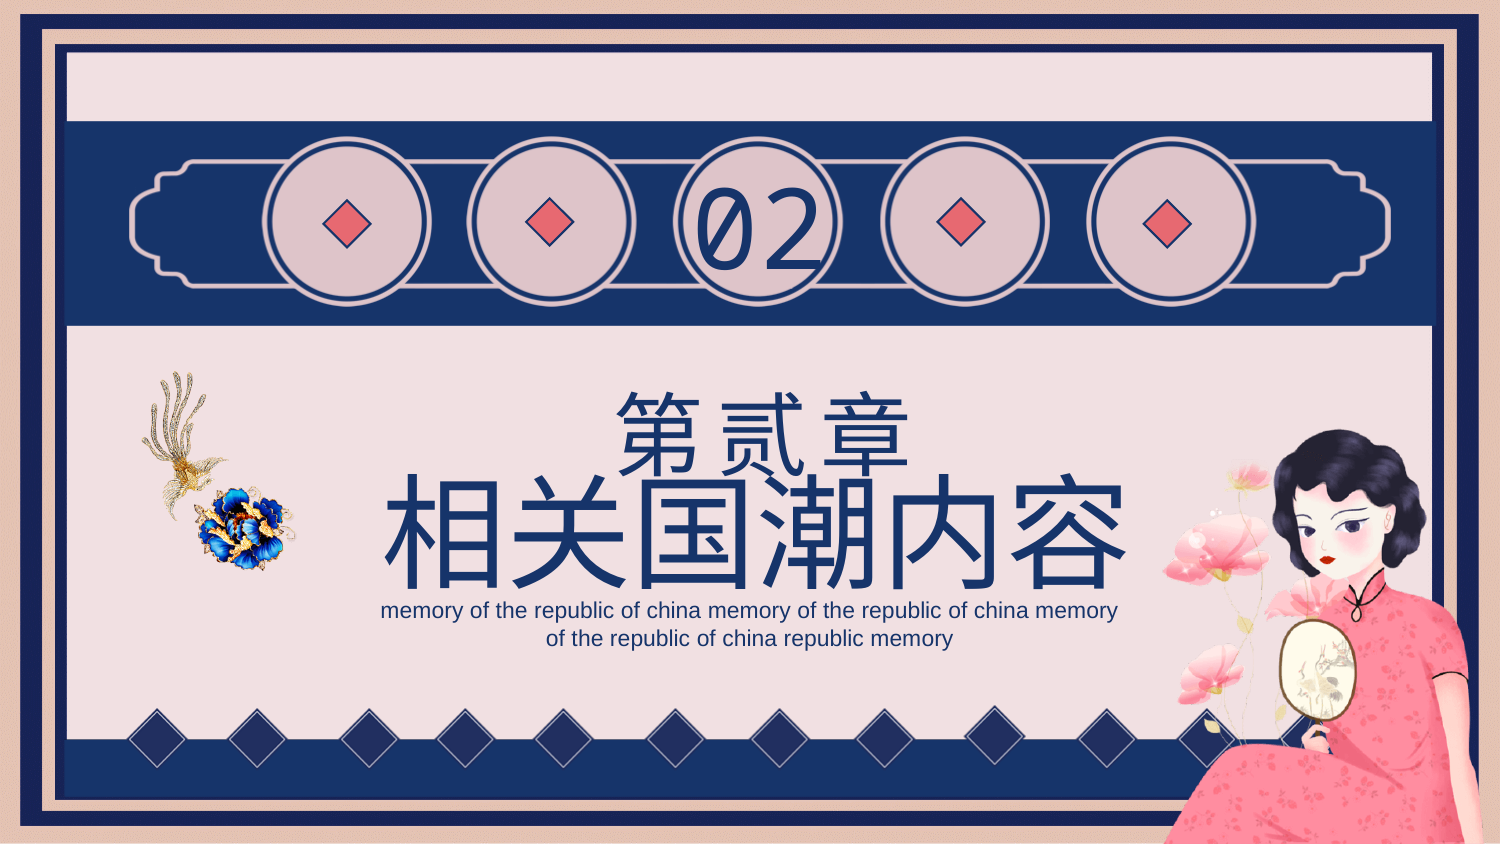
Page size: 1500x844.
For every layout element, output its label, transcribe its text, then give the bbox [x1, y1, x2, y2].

text_box 相关国潮内容 [366, 446, 1112, 588]
picture [0, 0, 1500, 844]
text_box 第贰章 [597, 370, 928, 446]
text_box memory of the republic of china memory of the republic of china memory of the republic of china republic memory [362, 588, 1112, 659]
